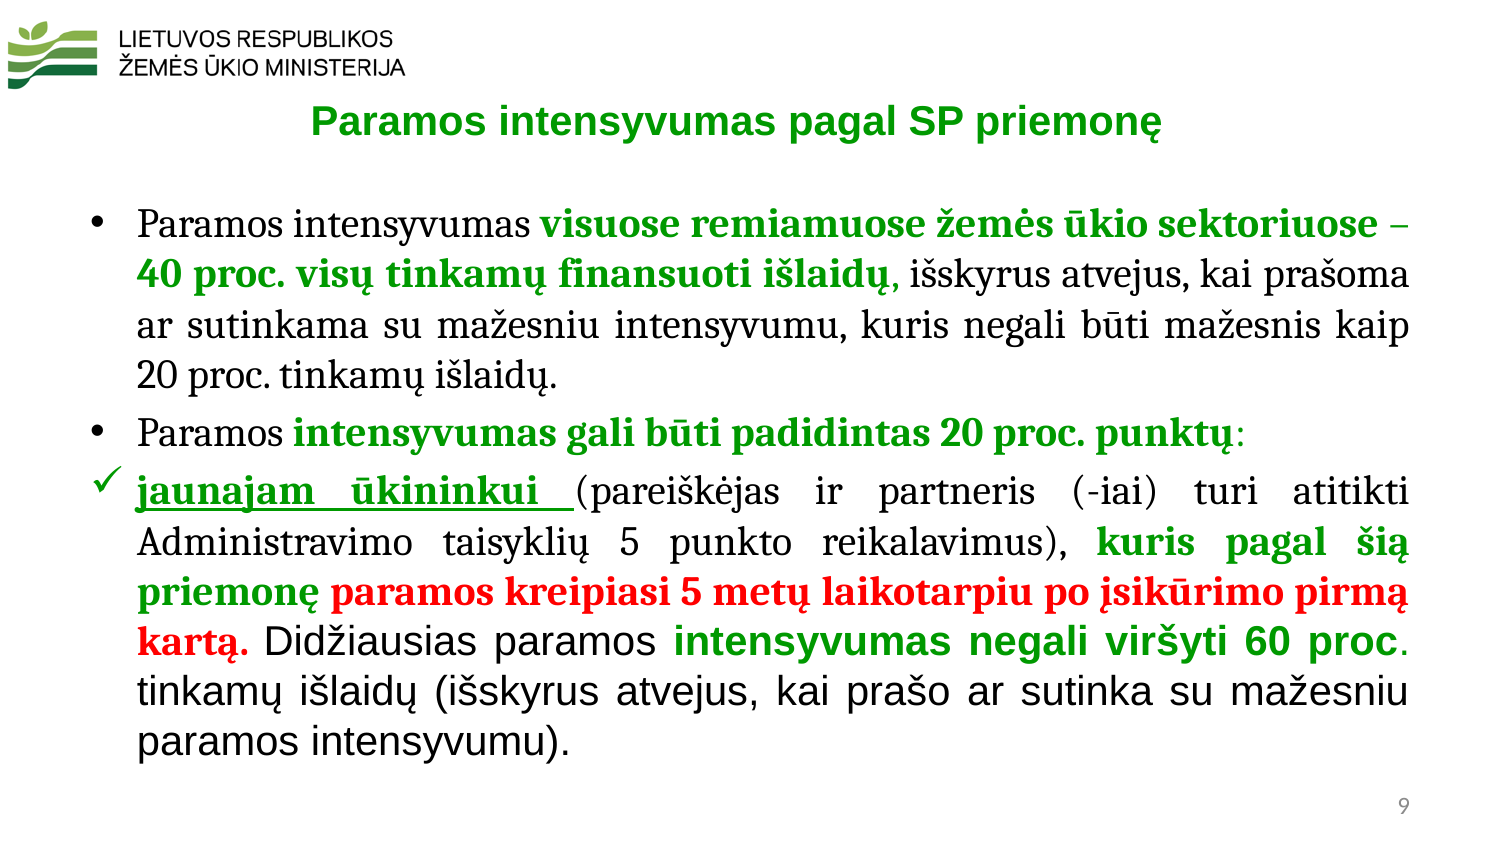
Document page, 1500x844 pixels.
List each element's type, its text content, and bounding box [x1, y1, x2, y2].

list Paramos intensyvumas visuose remiamuose žemės ūkio sektoriuose –40 proc. visų tinkamų finansuoti išlaidų, išskyrus atvejus, kai prašoma ar sutinkama su mažesniu intensyvumu, kuris negali būti mažesnis kaip 20 proc. tinkamų išlaidų. Paramos intensyvumas gali būti padidintas 20 proc. punktų: jaunajam ūkininkui (pareiškėjas ir partneris (-iai) turi atitikti Administravimo taisyklių 5 punkto reikalavimus), kuris pagal šią priemonę paramos kreipiasi 5 metų laikotarpiu po įsikūrimo pirmą kartą. Didžiausias paramos intensyvumas negali viršyti 60 proc. tinkamų išlaidų (išskyrus atvejus, kai prašo ar sutinka su mažesniu paramos intensyvumu). [75, 188, 1425, 811]
picture [0, 1, 420, 98]
title Paramos intensyvumas pagal SP priemonę [61, 82, 1412, 156]
slide_number 9 [1074, 782, 1425, 827]
